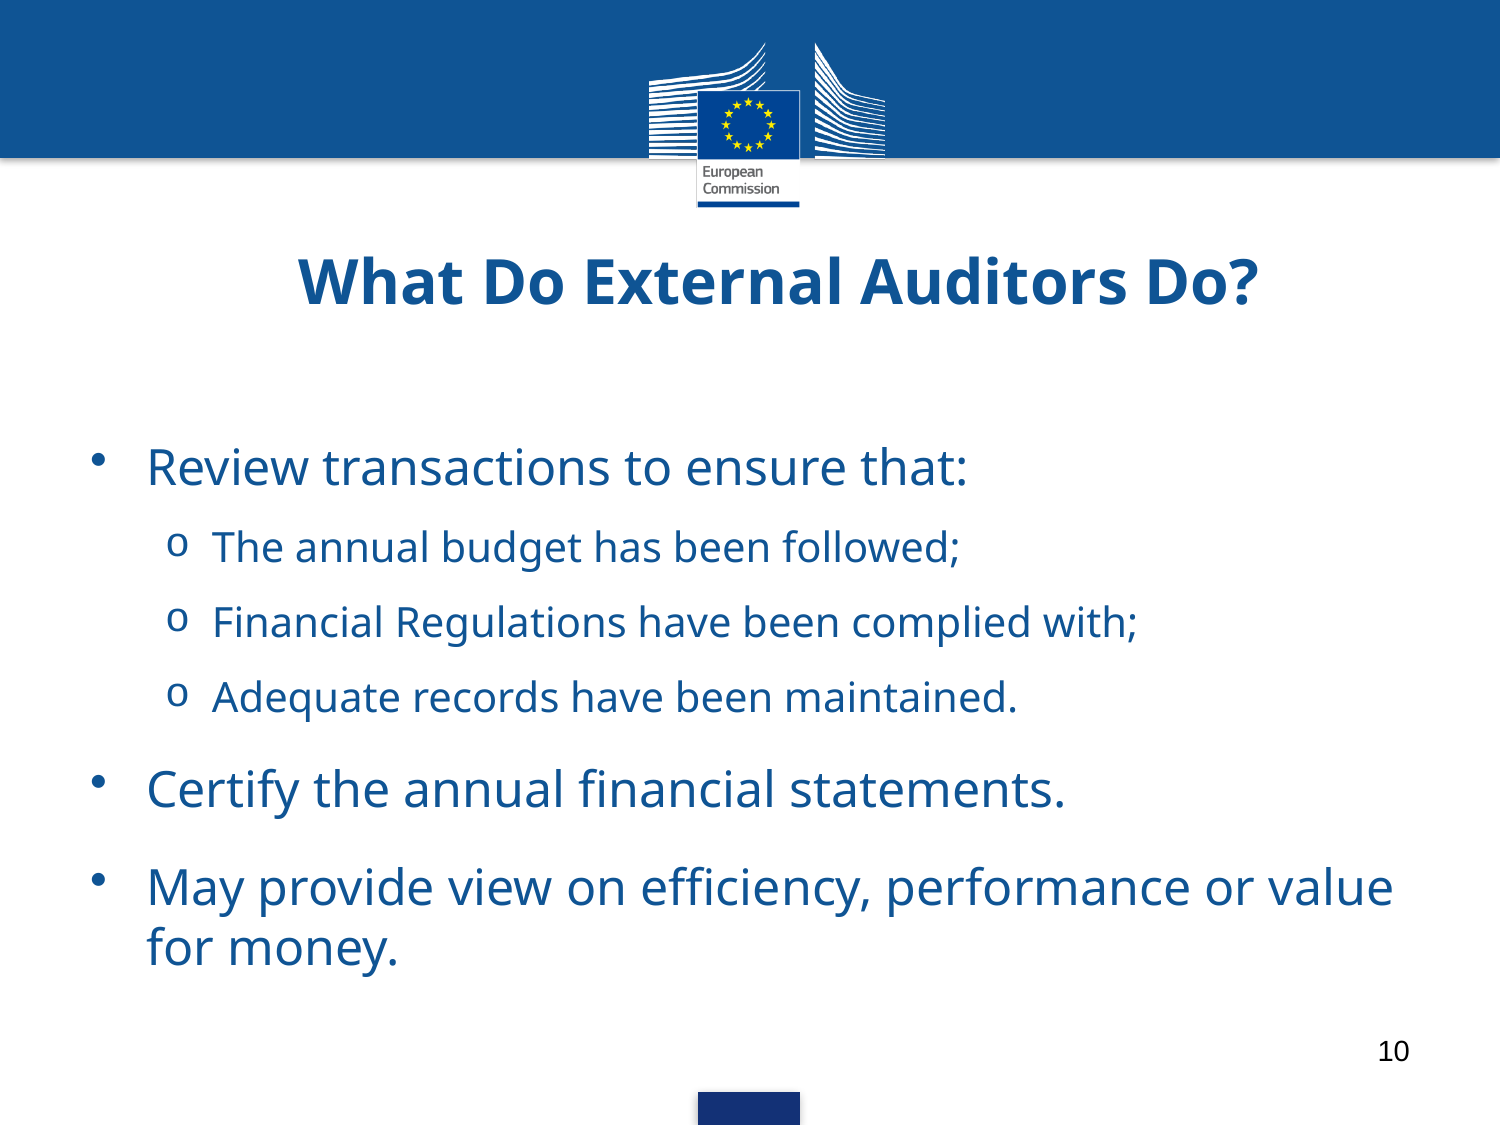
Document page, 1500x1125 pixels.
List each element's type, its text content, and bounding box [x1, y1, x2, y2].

list Review transactions to ensure that: The annual budget has been followed; Financial Regulations have been complied with; Adequate records have been maintained. Certify the annual financial statements. May provide view on efficiency, performance or value for money. [74, 427, 1426, 1024]
slide_number 10 [1074, 1024, 1426, 1103]
title What Do External Auditors Do? [0, 185, 1500, 374]
picture [649, 42, 885, 185]
